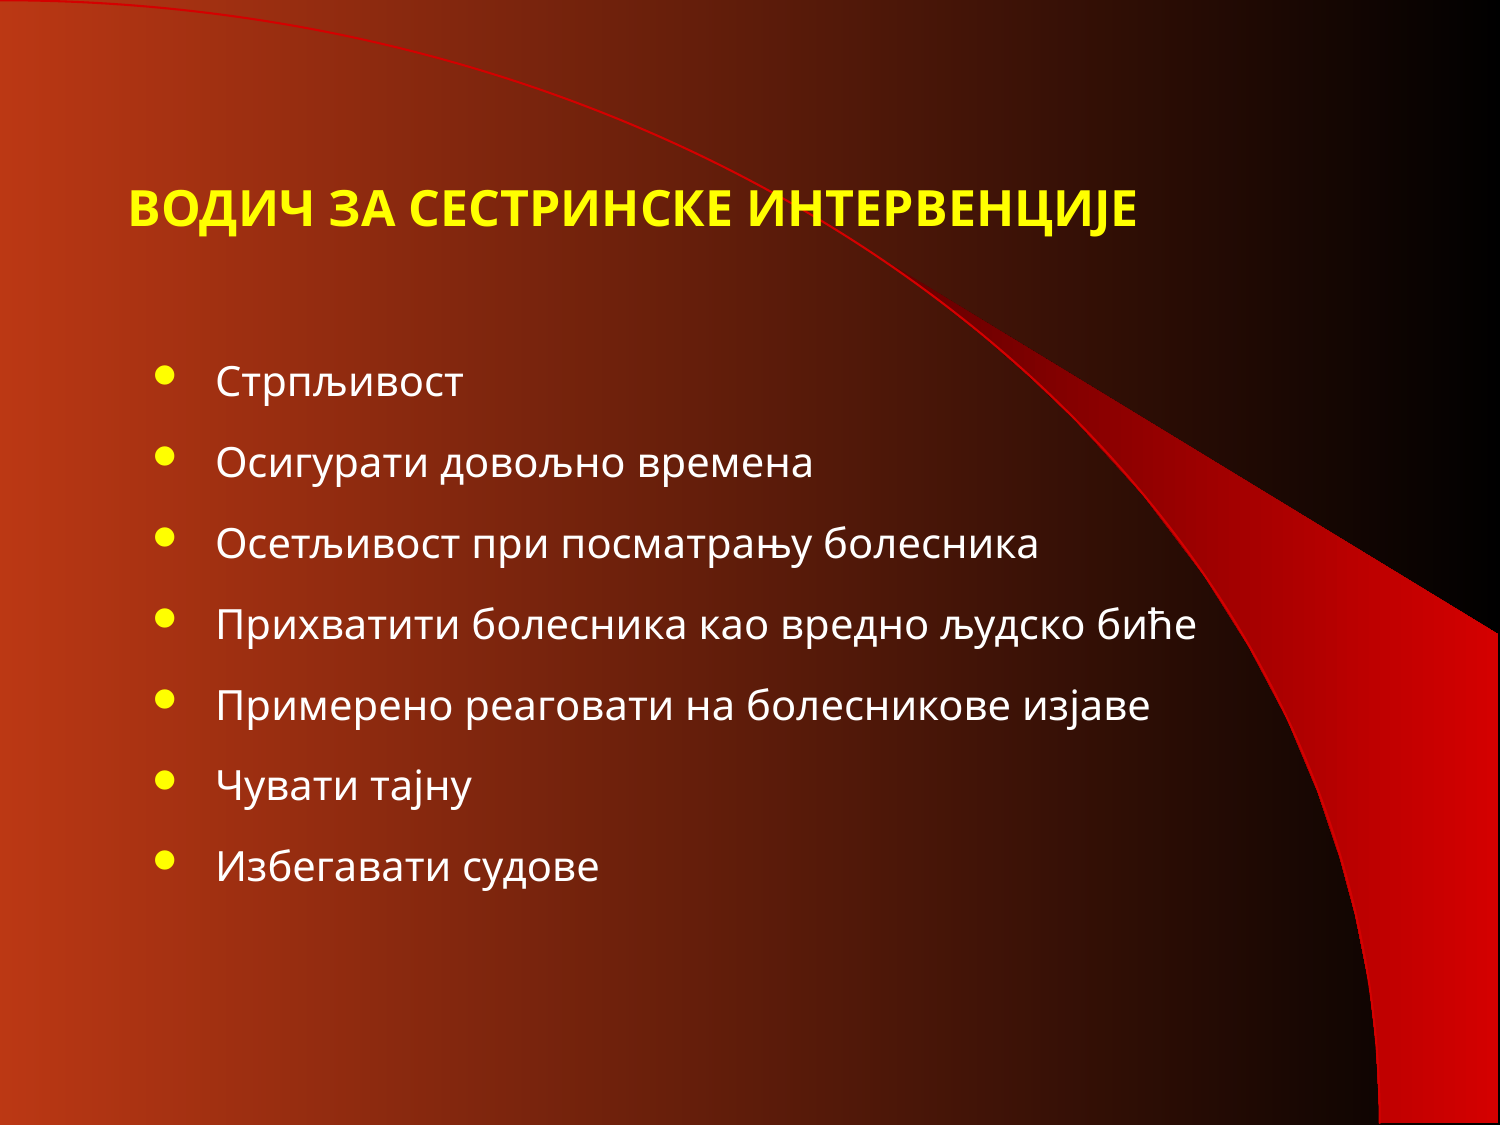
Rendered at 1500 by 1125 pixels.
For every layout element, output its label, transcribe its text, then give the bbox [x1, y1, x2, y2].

list Стрпљивост Осигурати довољно времена Осетљивост при посматрању болесника Прихватити болесника као вредно људско биће Примерено реаговати на болесникове изјаве Чувати тајну Избегавати судове [137, 324, 1338, 963]
title ВОДИЧ ЗА СЕСТРИНСКЕ ИНТЕРВЕНЦИЈЕ [112, 149, 1188, 263]
